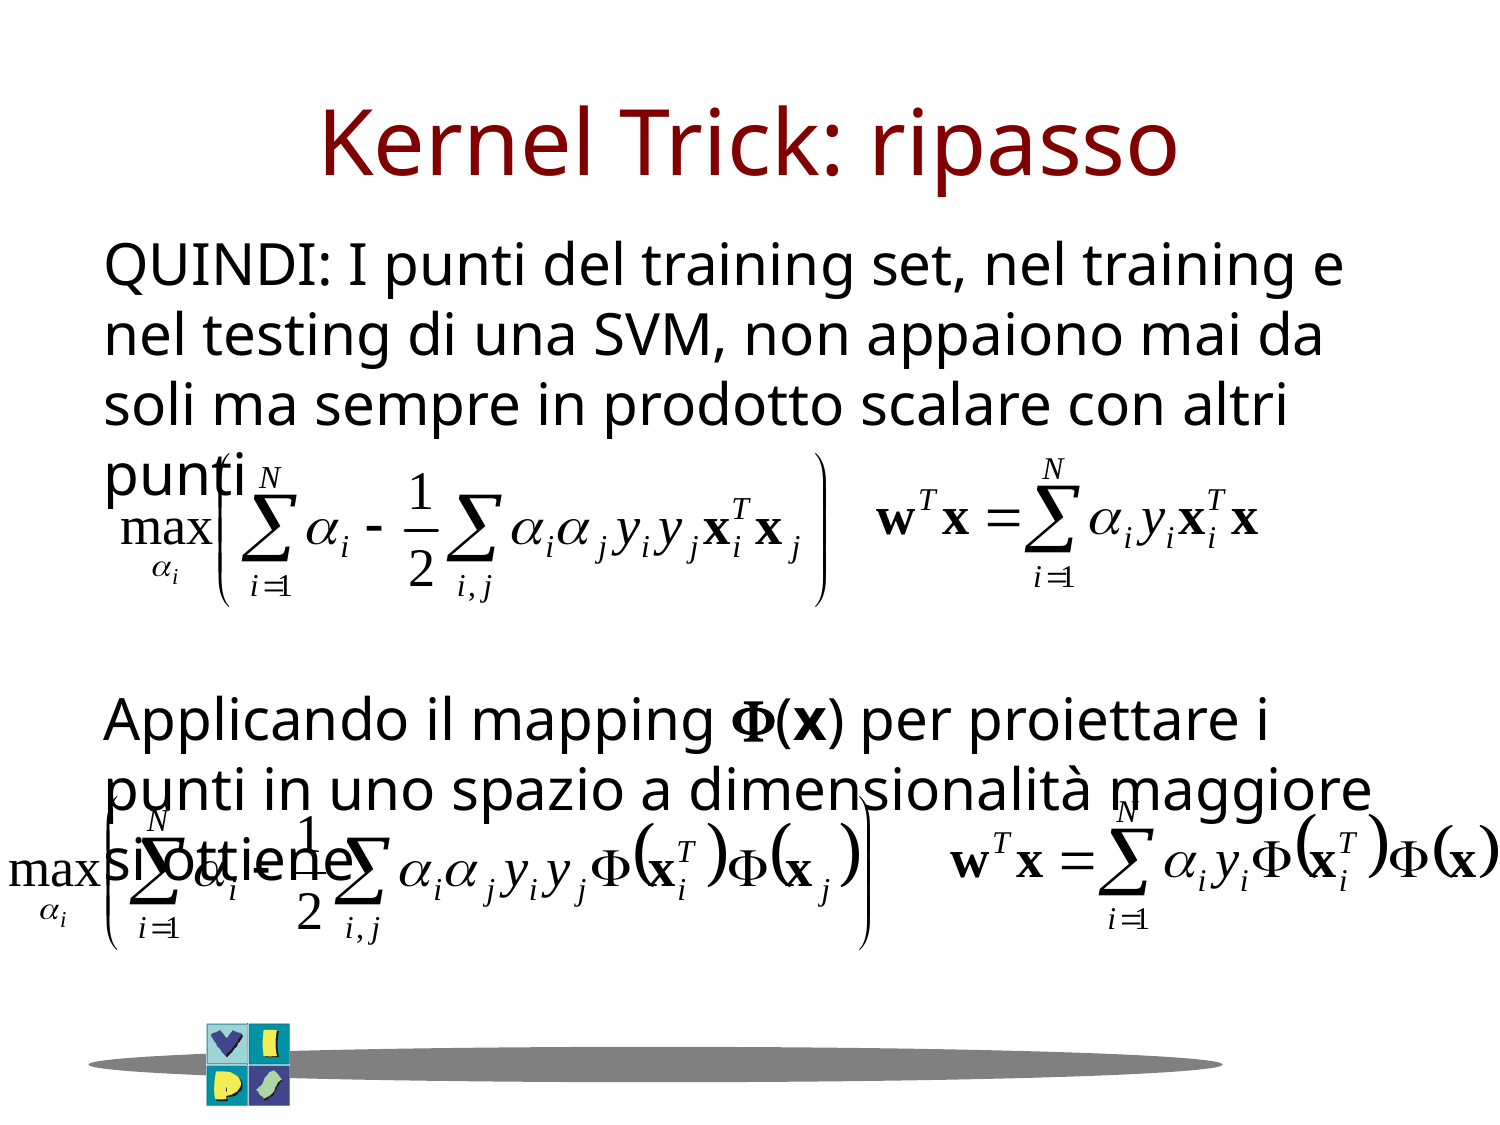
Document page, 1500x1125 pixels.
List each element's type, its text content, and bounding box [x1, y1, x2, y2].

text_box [111, 444, 843, 617]
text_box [941, 786, 1500, 942]
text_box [0, 786, 885, 960]
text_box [867, 444, 1268, 599]
picture [206, 1023, 290, 1106]
list QUINDI: I punti del training set, nel training e nel testing di una SVM, non appaiono mai da soli ma sempre in prodotto scalare con altri punti Applicando il mapping (x) per proiettare i punti in uno spazio a dimensionalità maggiore si ottiene [88, 219, 1439, 963]
title Kernel Trick: ripasso [75, 45, 1425, 233]
